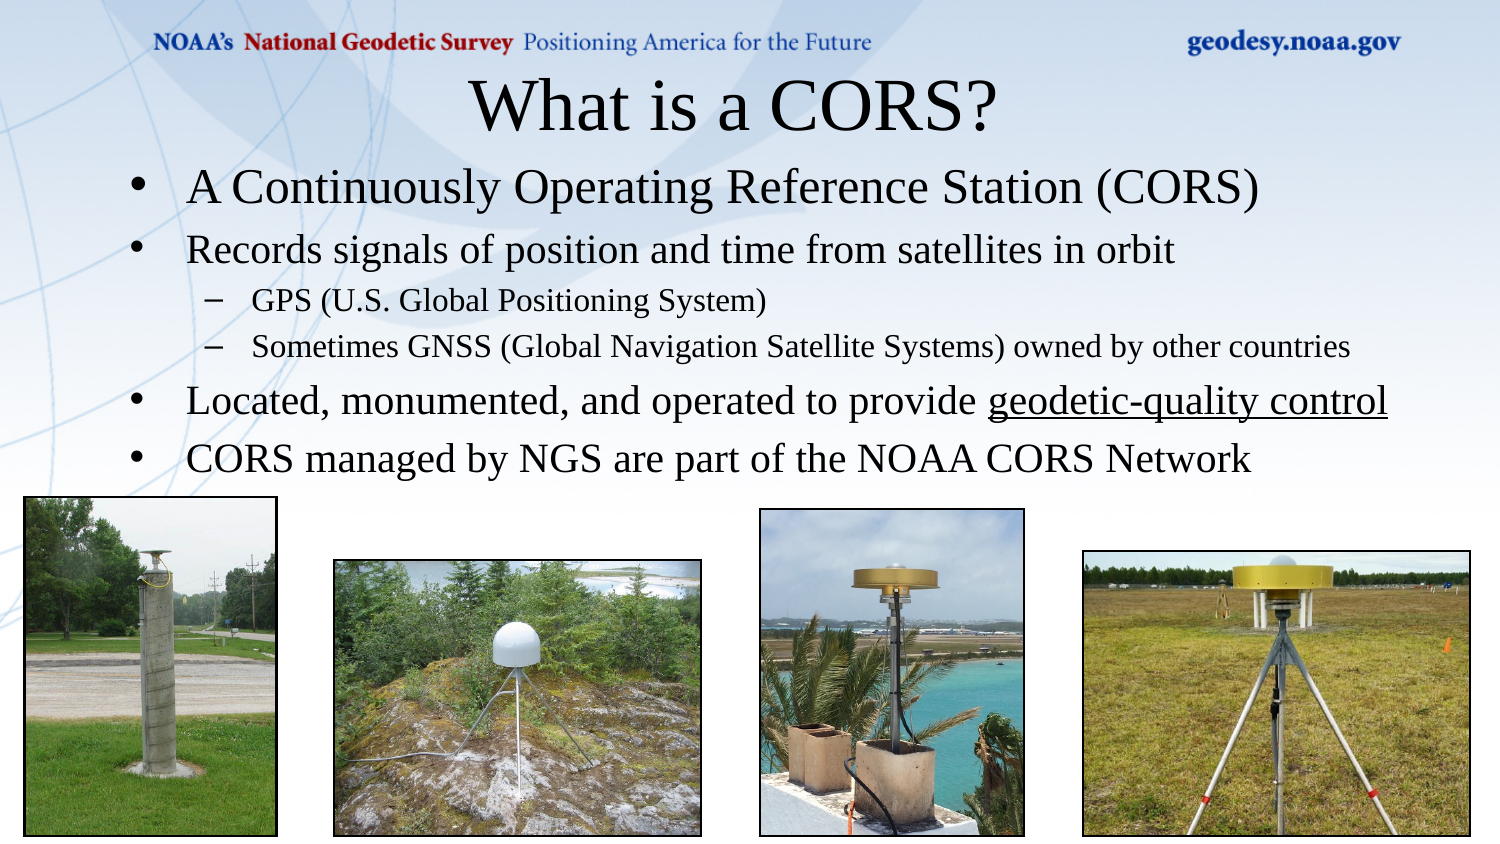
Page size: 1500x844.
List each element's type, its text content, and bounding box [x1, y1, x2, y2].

picture [0, 0, 1500, 844]
text_box A Continuously Operating Reference Station (CORS) Records signals of position and time from satellites in orbit GPS (U.S. Global Positioning System) Sometimes GNSS (Global Navigation Satellite Systems) owned by other countries Located, monumented, and operated to provide geodetic-quality control CORS managed by NGS are part of the NOAA CORS Network [114, 145, 1425, 357]
text_box What is a CORS? [58, 30, 1409, 171]
